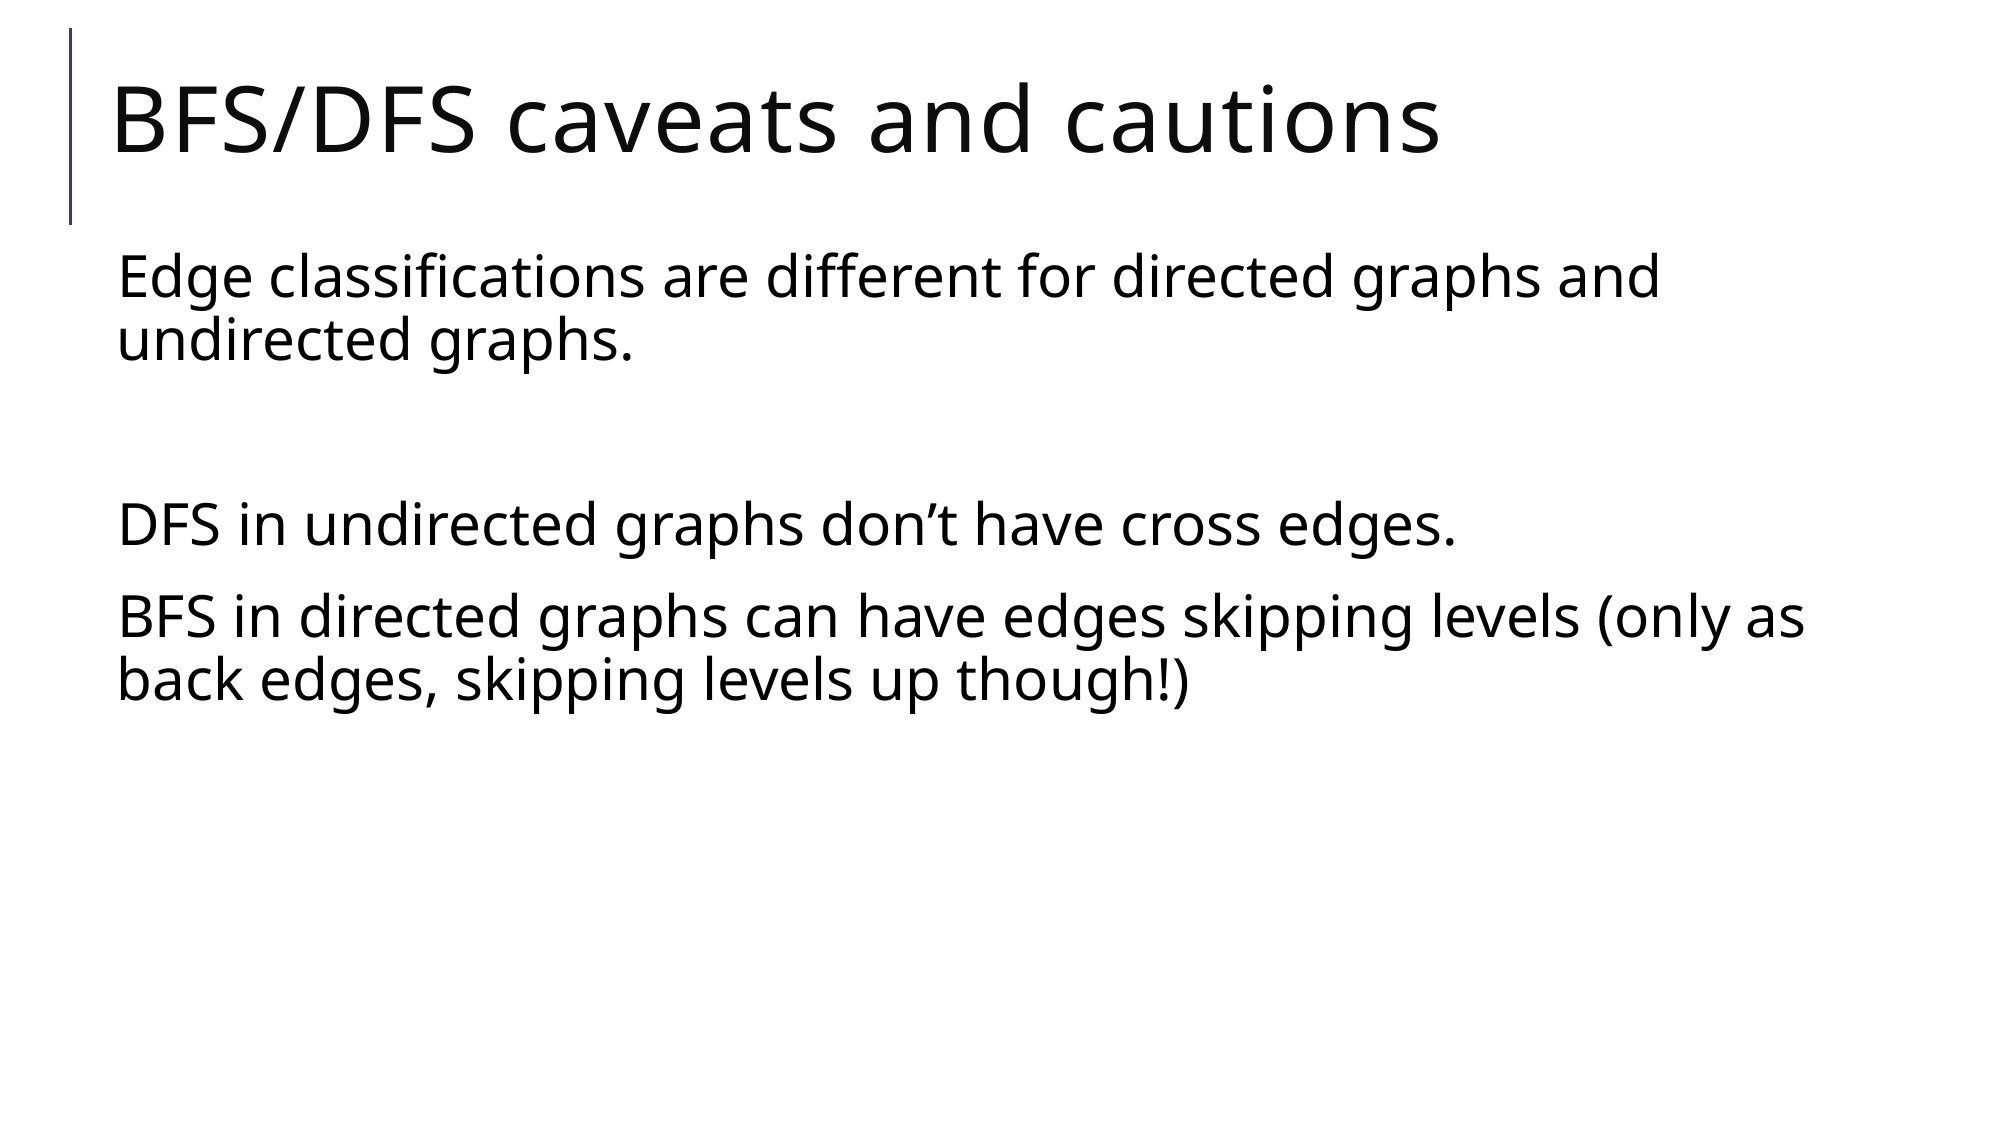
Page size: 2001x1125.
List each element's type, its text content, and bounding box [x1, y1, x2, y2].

list Edge classifications are different for directed graphs and undirected graphs. DFS in undirected graphs don’t have cross edges. BFS in directed graphs can have edges skipping levels (only as back edges, skipping levels up though!) [94, 240, 1930, 1035]
title BFS/DFS caveats and cautions [94, 43, 1930, 210]
